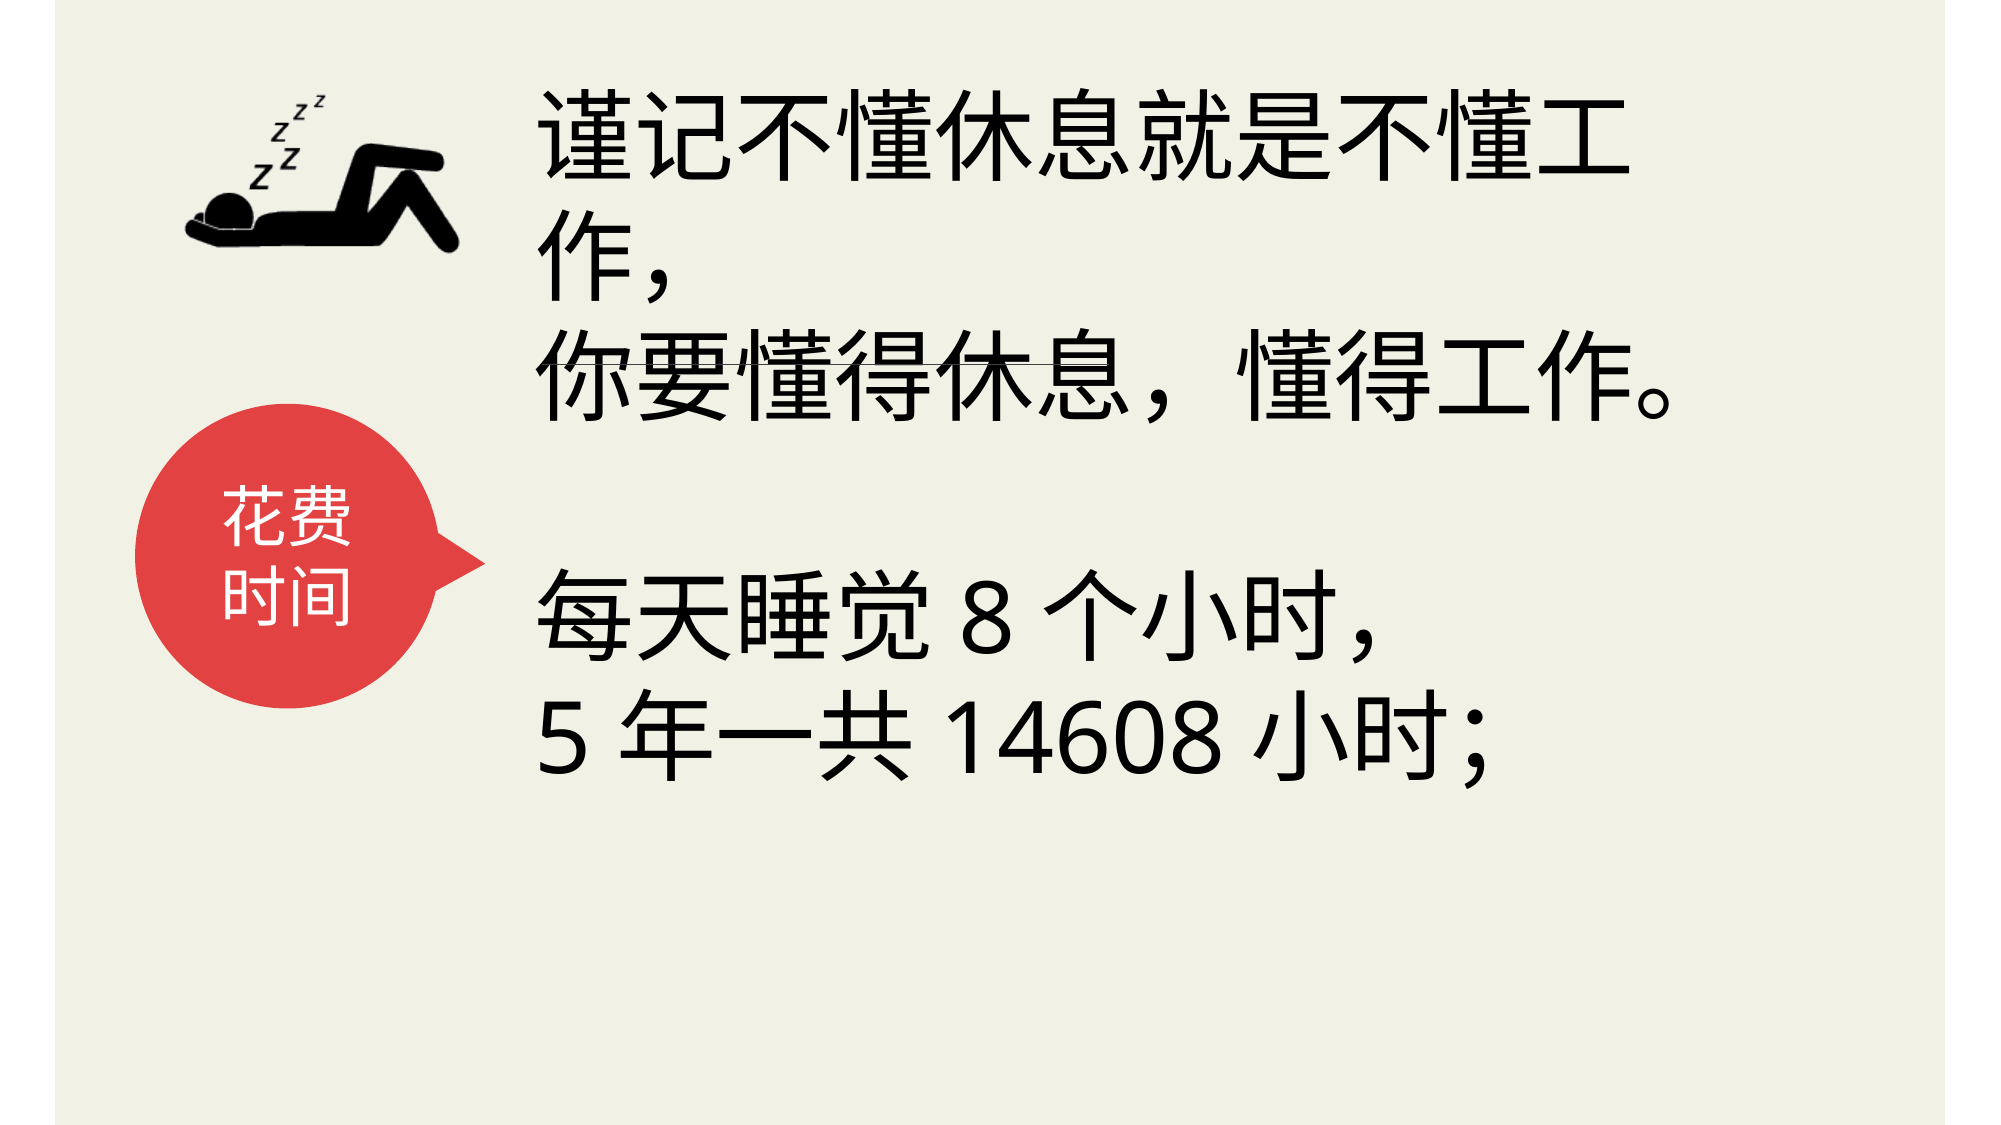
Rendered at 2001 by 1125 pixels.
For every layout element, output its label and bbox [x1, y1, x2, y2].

text_box [135, 403, 440, 709]
text_box [156, 66, 1827, 688]
